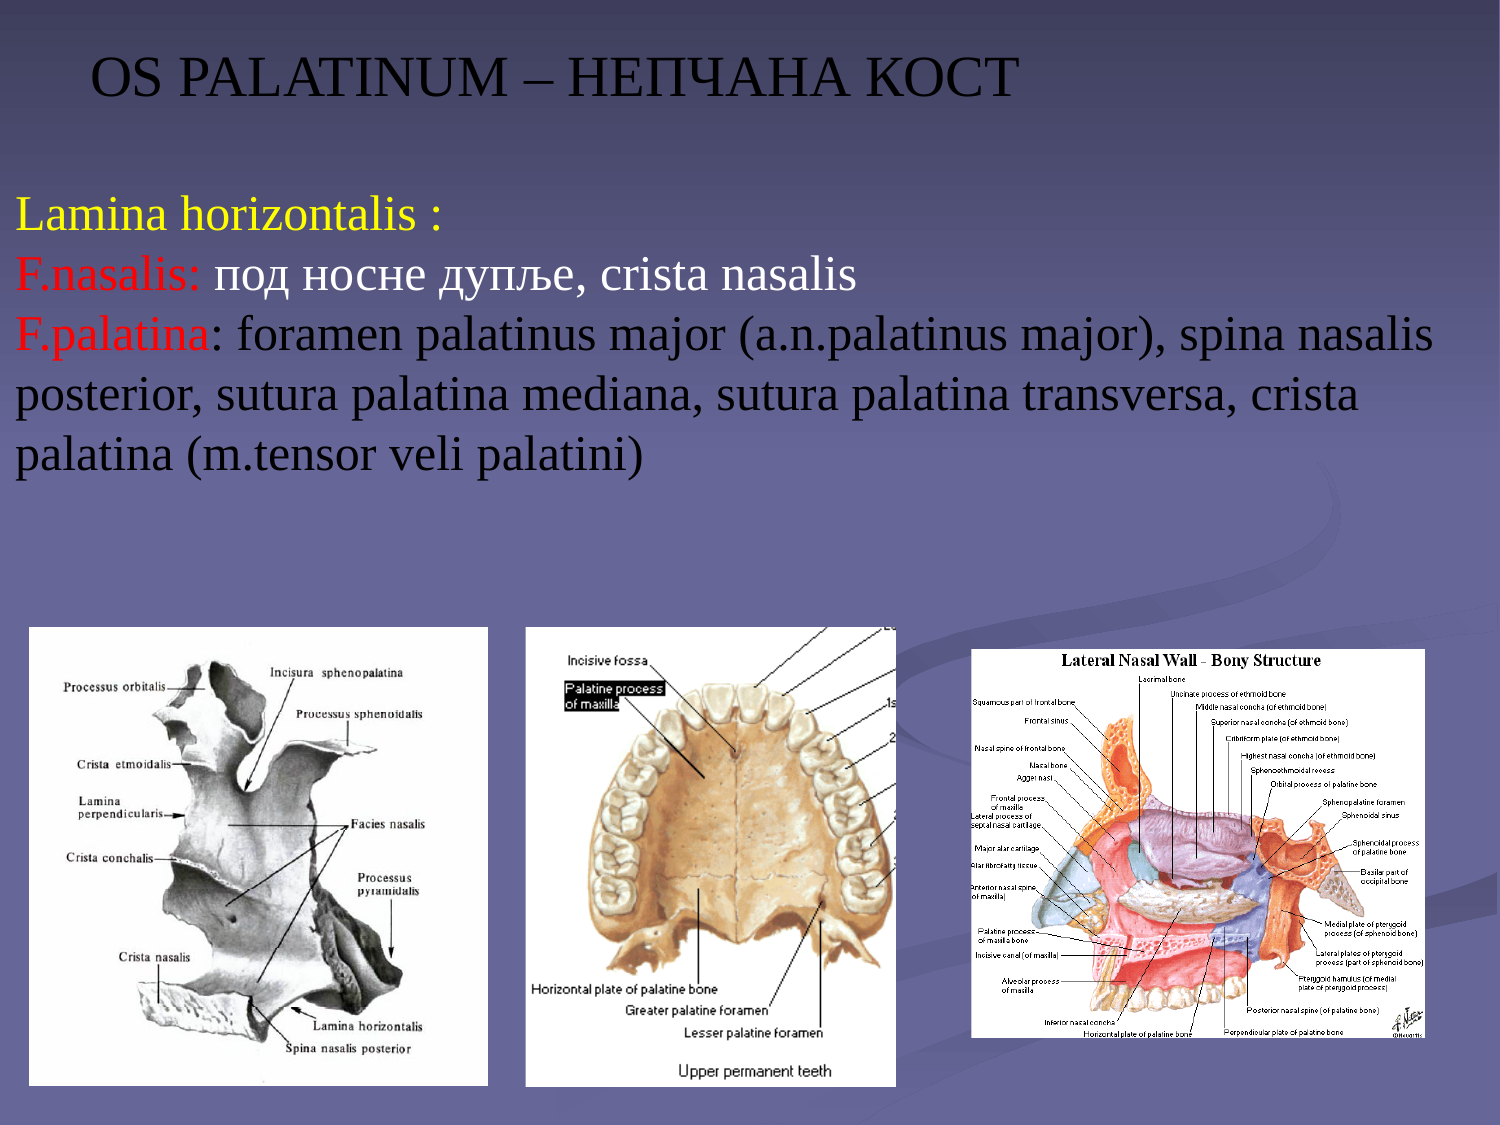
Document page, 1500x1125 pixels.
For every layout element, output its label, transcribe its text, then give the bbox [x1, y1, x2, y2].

list Lamina horizontalis : F.nasalis: под носне дупље, crista nasalis F.palatina: foramen palatinus major (a.n.palatinus major), spina nasalis posterior, sutura palatina mediana, sutura palatina transversa, crista palatina (m.tensor veli palatini) [0, 172, 1471, 1083]
picture [29, 627, 488, 1087]
picture [971, 644, 1426, 1039]
picture [525, 627, 897, 1087]
title OS PALATINUM – НЕПЧАНА КОСТ [75, 45, 1425, 102]
